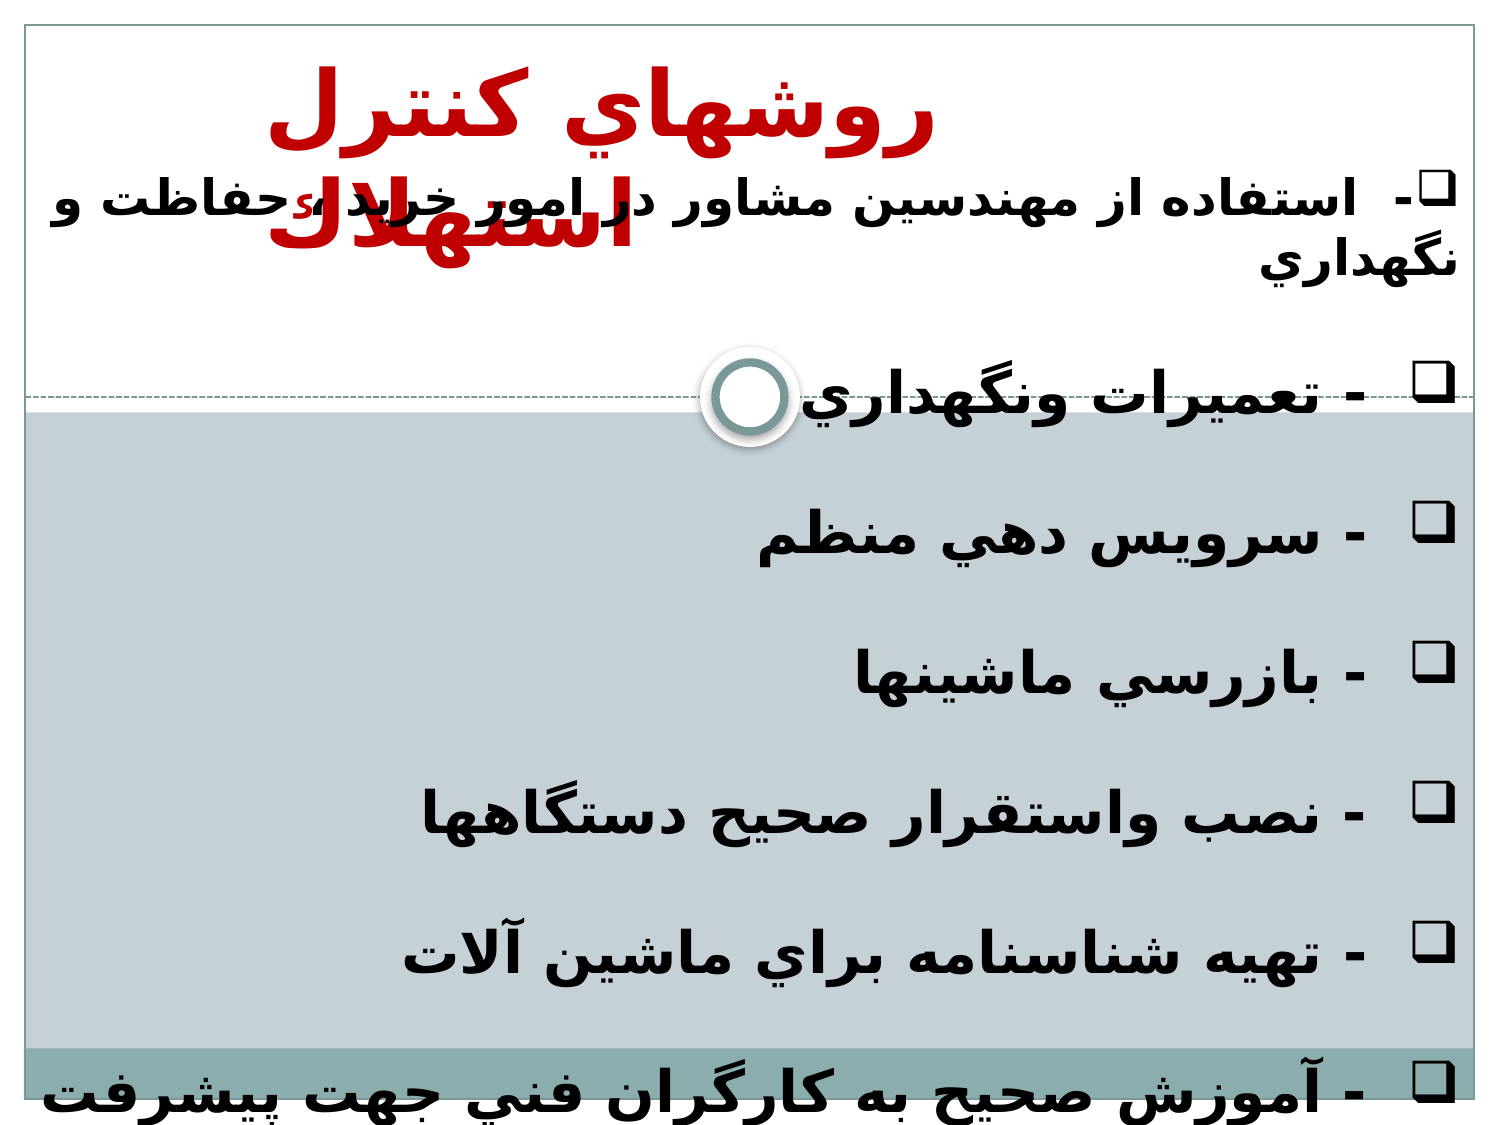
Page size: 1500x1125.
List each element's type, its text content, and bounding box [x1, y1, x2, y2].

text_box - استفاده از مهندسين مشاور در امور خريد ، حفاظت و نگهداري - تعميرات ونگهداري - سرويس دهي منظم - بازرسي ماشينها - نصب واستقرار صحيح دستگاهها - تهيه شناسنامه براي ماشين آلات - آموزش صحيح به كارگران فني جهت پيشرفت [0, 87, 1475, 1125]
text_box روشهاي كنترل استهلاك [249, 37, 1325, 87]
